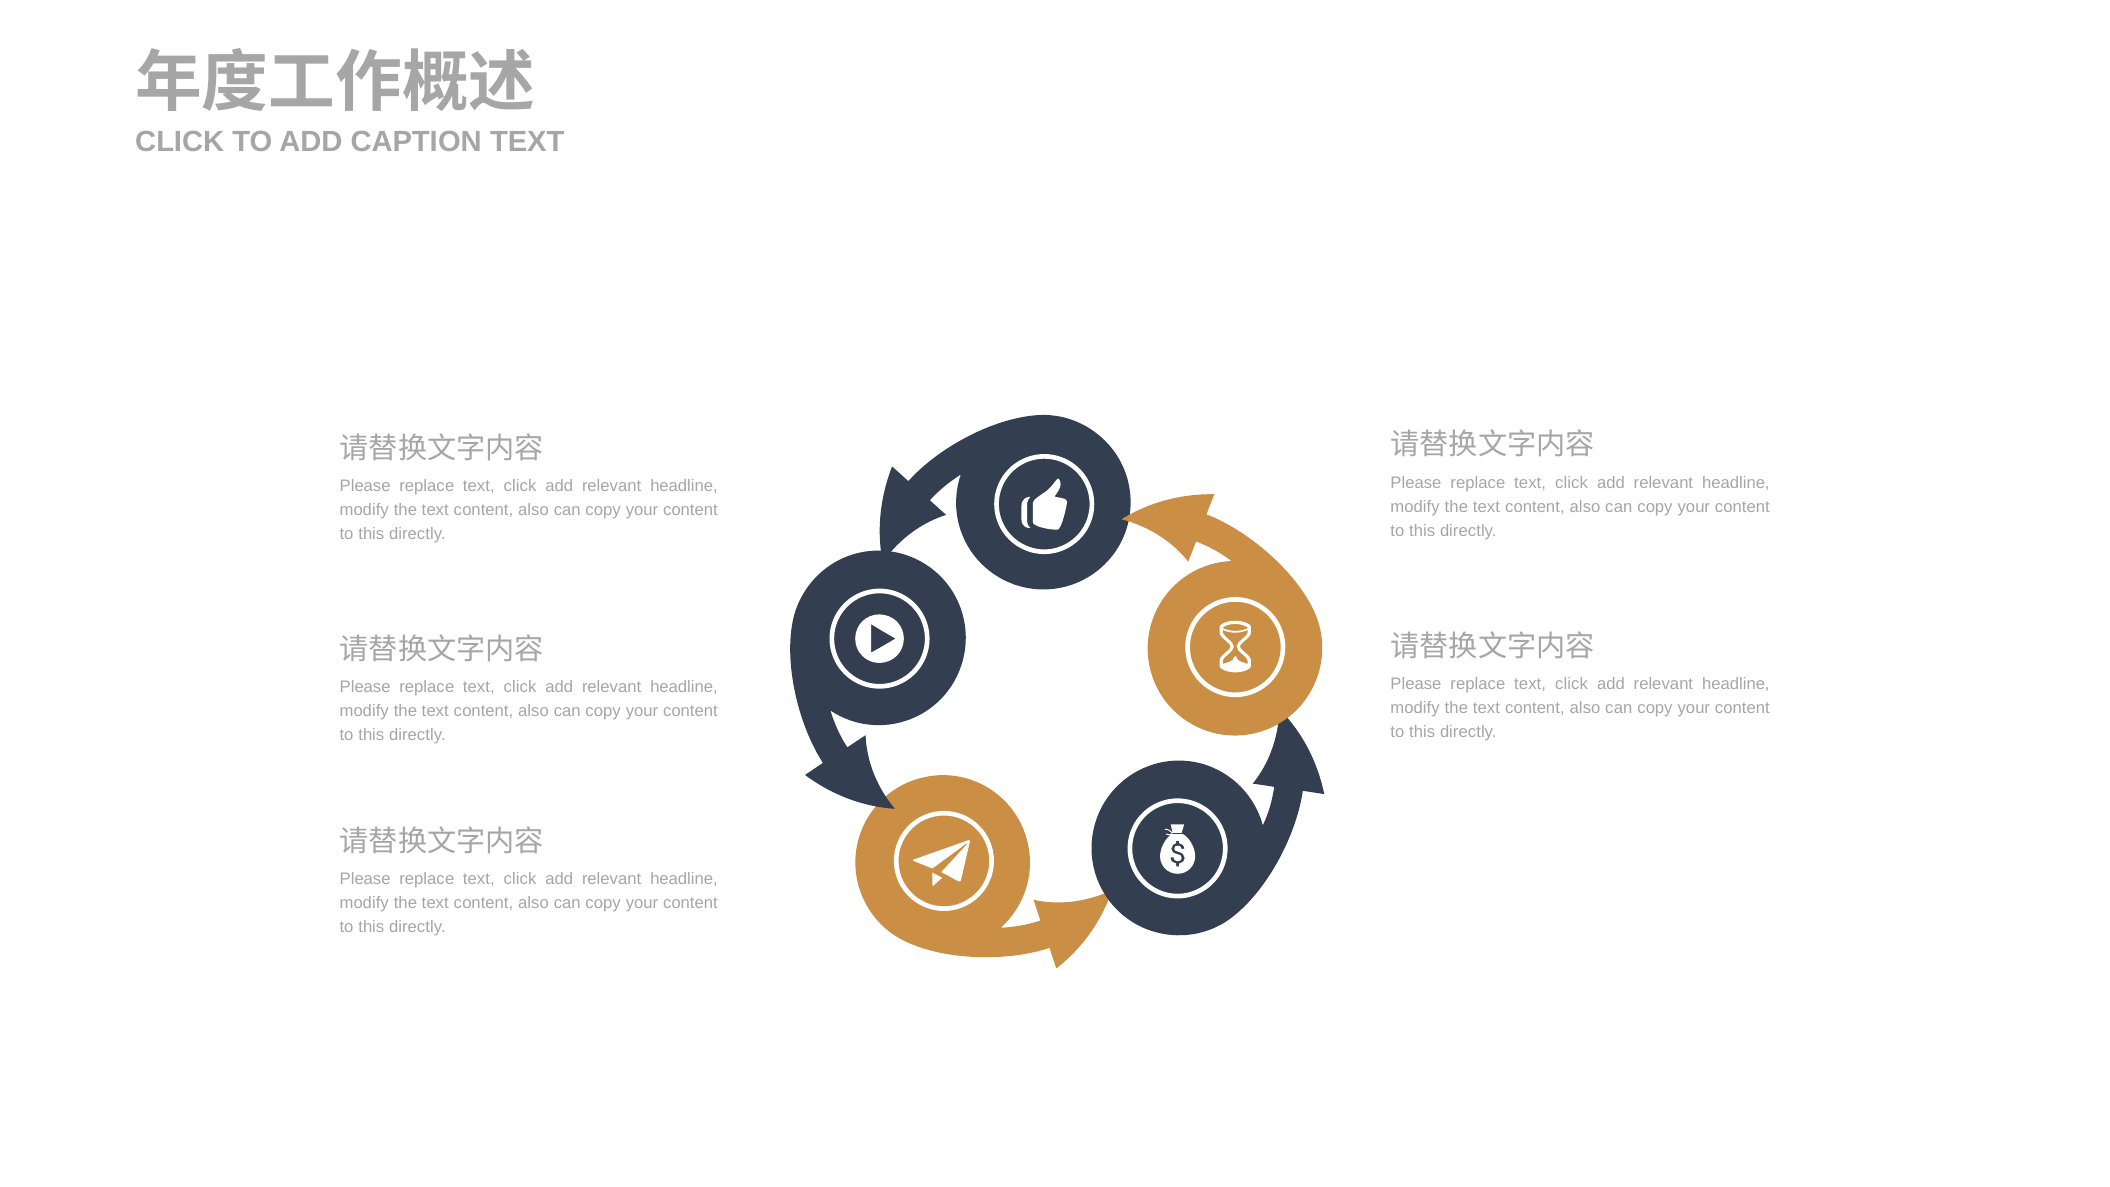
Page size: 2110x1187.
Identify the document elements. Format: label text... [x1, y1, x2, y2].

text_box 请替换文字内容 [339, 814, 674, 857]
text_box Please replace text, click add relevant headline, modify the text content, also can copy your content to this directly. [339, 470, 719, 543]
text_box 请替换文字内容 [1390, 418, 1726, 461]
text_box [876, 413, 1141, 600]
text_box 年度工作概述 [135, 38, 596, 119]
text_box Please replace text, click add relevant headline, modify the text content, also can copy your content to this directly. [339, 672, 719, 745]
text_box Please replace text, click add relevant headline, modify the text content, also can copy your content to this directly. [339, 863, 719, 936]
text_box 请替换文字内容 [339, 422, 674, 464]
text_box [1121, 493, 1326, 748]
text_box 请替换文字内容 [339, 623, 674, 666]
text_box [783, 538, 979, 809]
text_box Please replace text, click add relevant headline, modify the text content, also can copy your content to this directly. [1390, 467, 1771, 540]
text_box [1082, 709, 1325, 940]
text_box Please replace text, click add relevant headline, modify the text content, also can copy your content to this directly. [1390, 668, 1771, 741]
text_box 请替换文字内容 [1390, 620, 1726, 662]
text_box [847, 766, 1113, 969]
text_box CLICK TO ADD CAPTION TEXT [135, 122, 596, 158]
